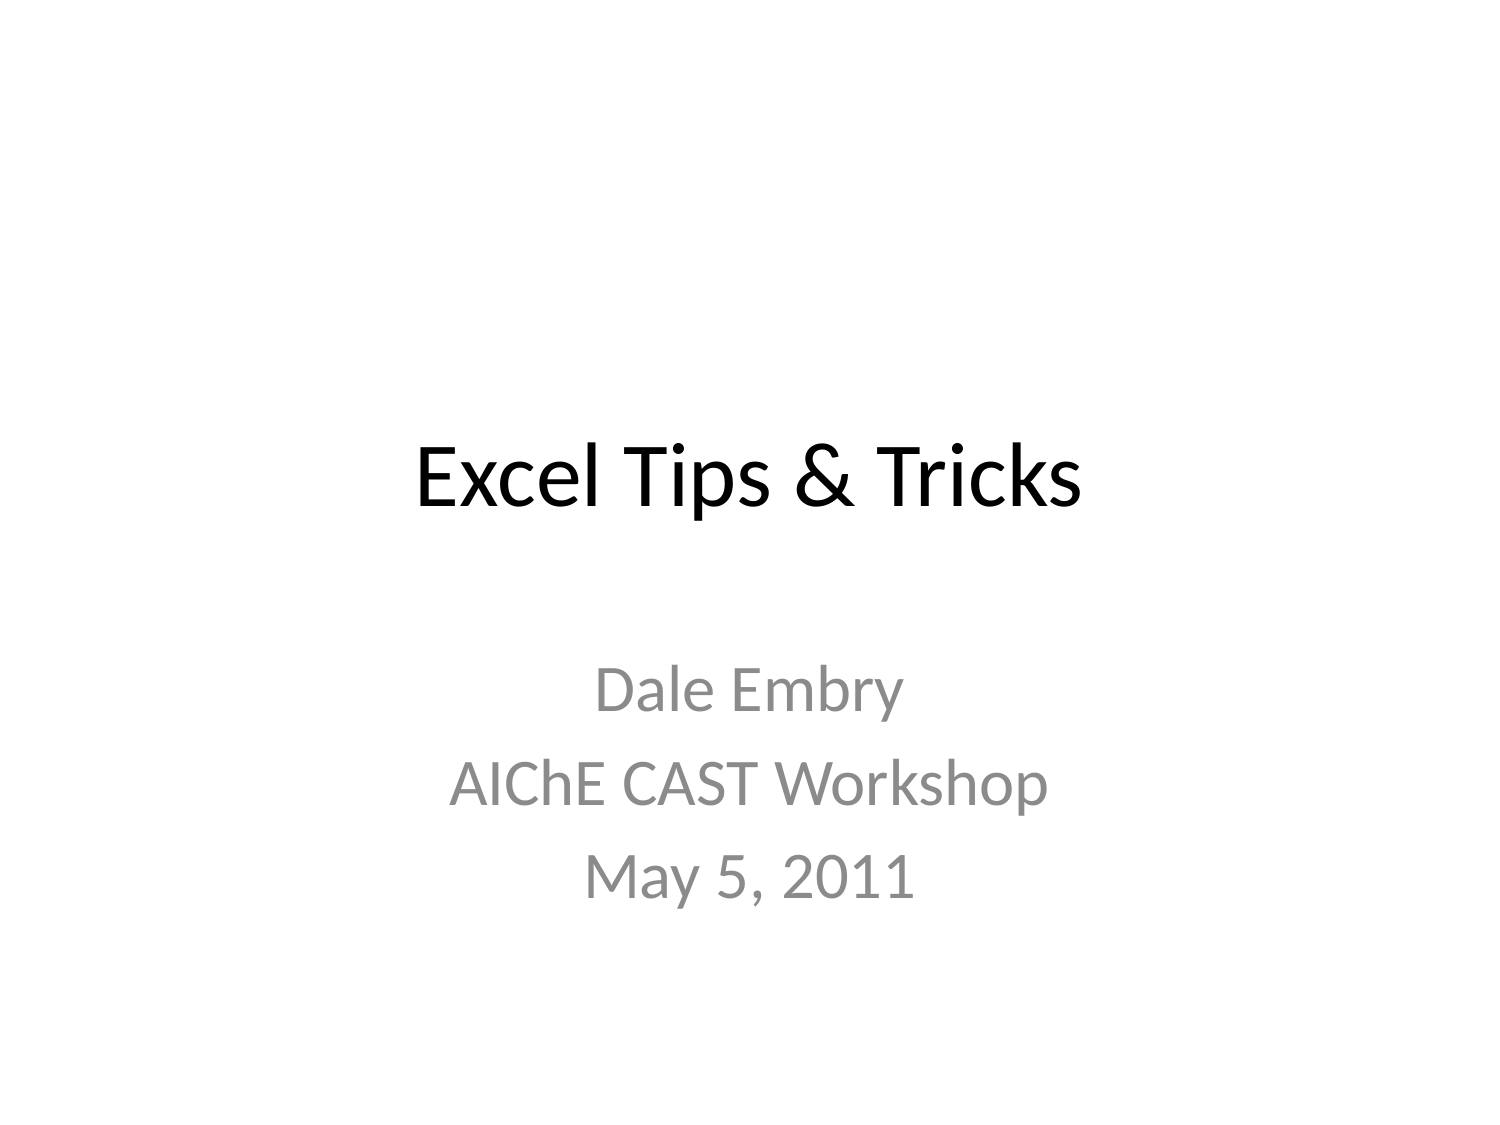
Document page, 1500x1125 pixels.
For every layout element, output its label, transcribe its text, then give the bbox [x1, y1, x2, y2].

title Excel Tips & Tricks [112, 349, 1388, 591]
subtitle Dale Embry AIChE CAST Workshop May 5, 2011 [224, 637, 1276, 926]
